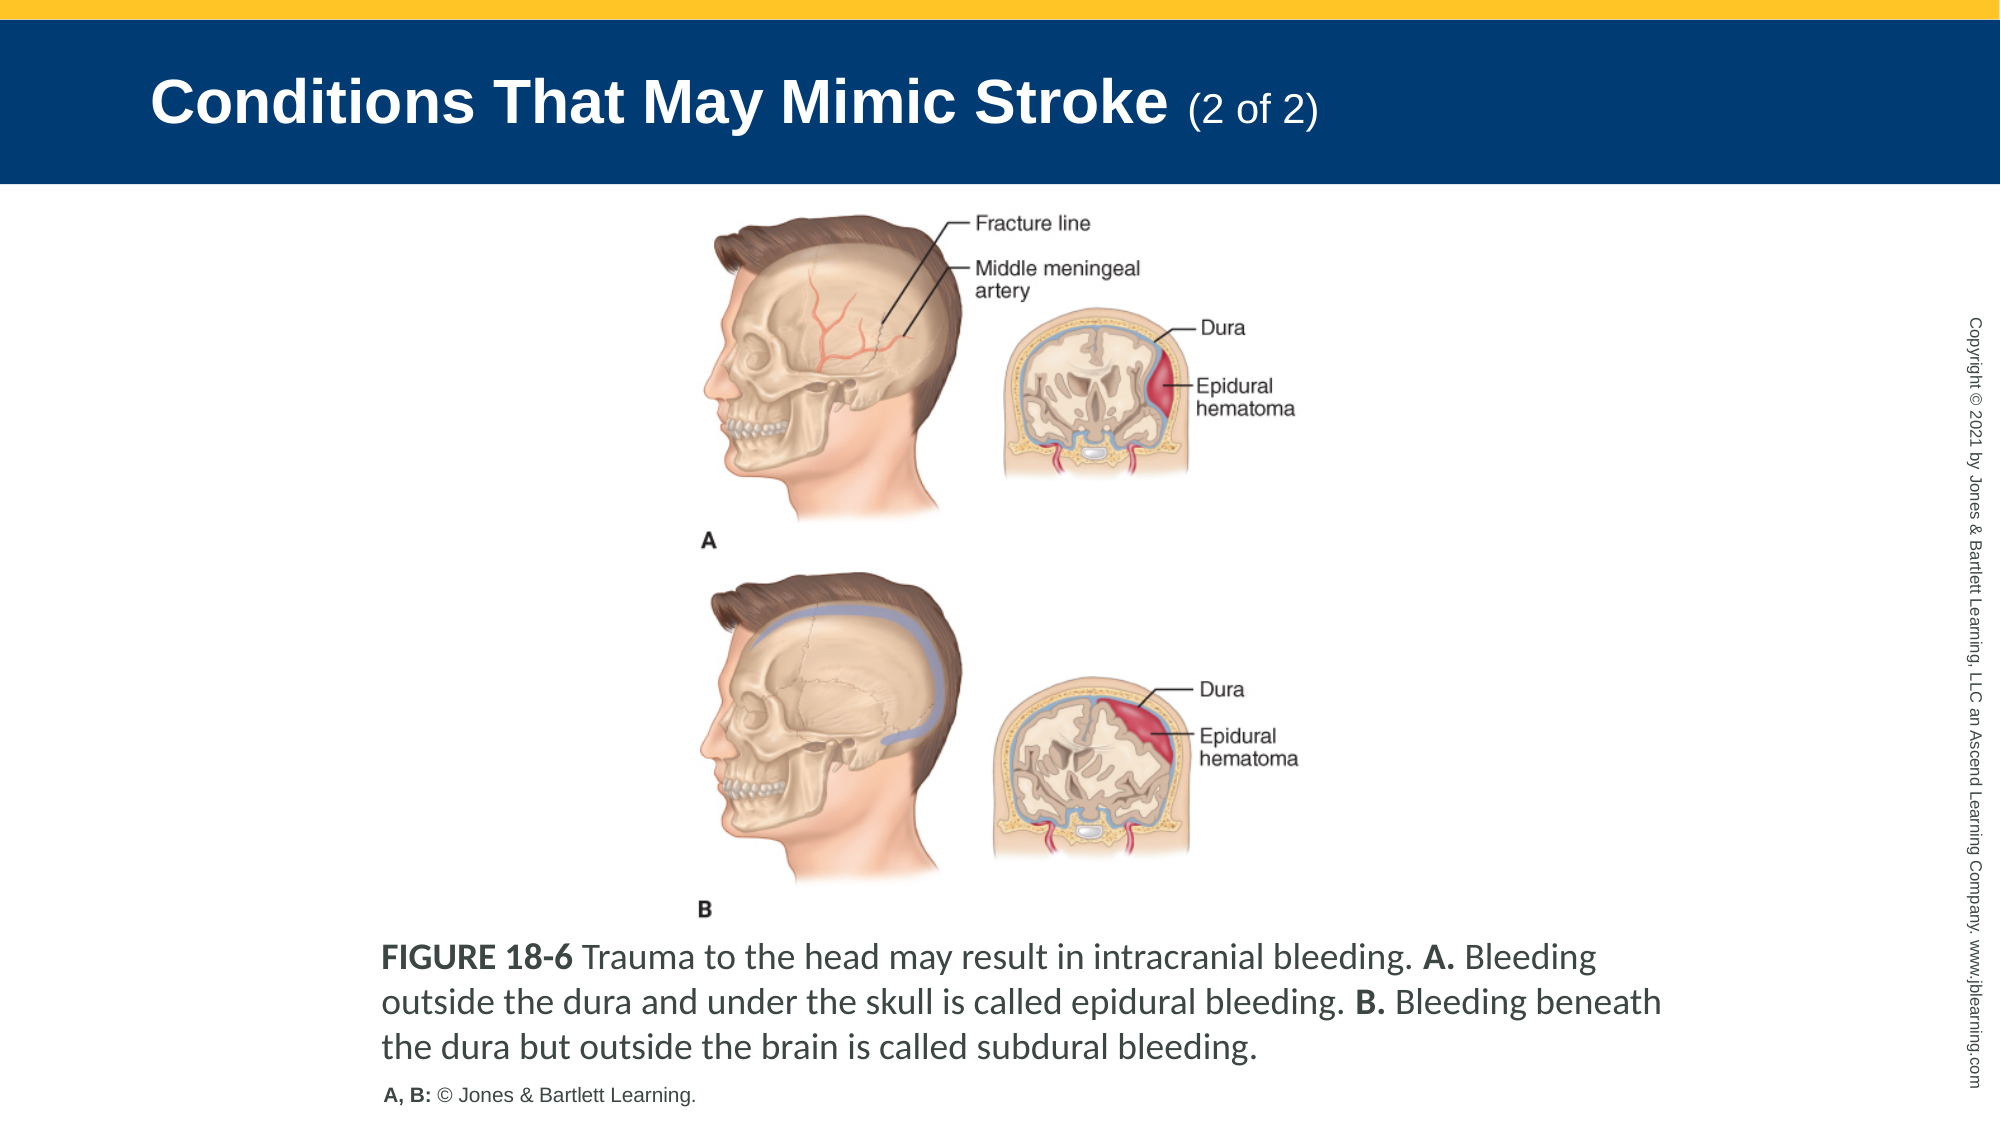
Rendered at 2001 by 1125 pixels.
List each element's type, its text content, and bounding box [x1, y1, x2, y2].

title Conditions That May Mimic Stroke (2 of 2) [0, 19, 2000, 185]
text_box A, B: © Jones & Bartlett Learning. [368, 1073, 712, 1114]
text_box FIGURE 18-6 Trauma to the head may result in intracranial bleeding. A. Bleeding outside the dura and under the skull is called epidural bleeding. B. Bleeding beneath the dura but outside the brain is called subdural bleeding. [366, 924, 1697, 1075]
picture [675, 188, 1319, 936]
